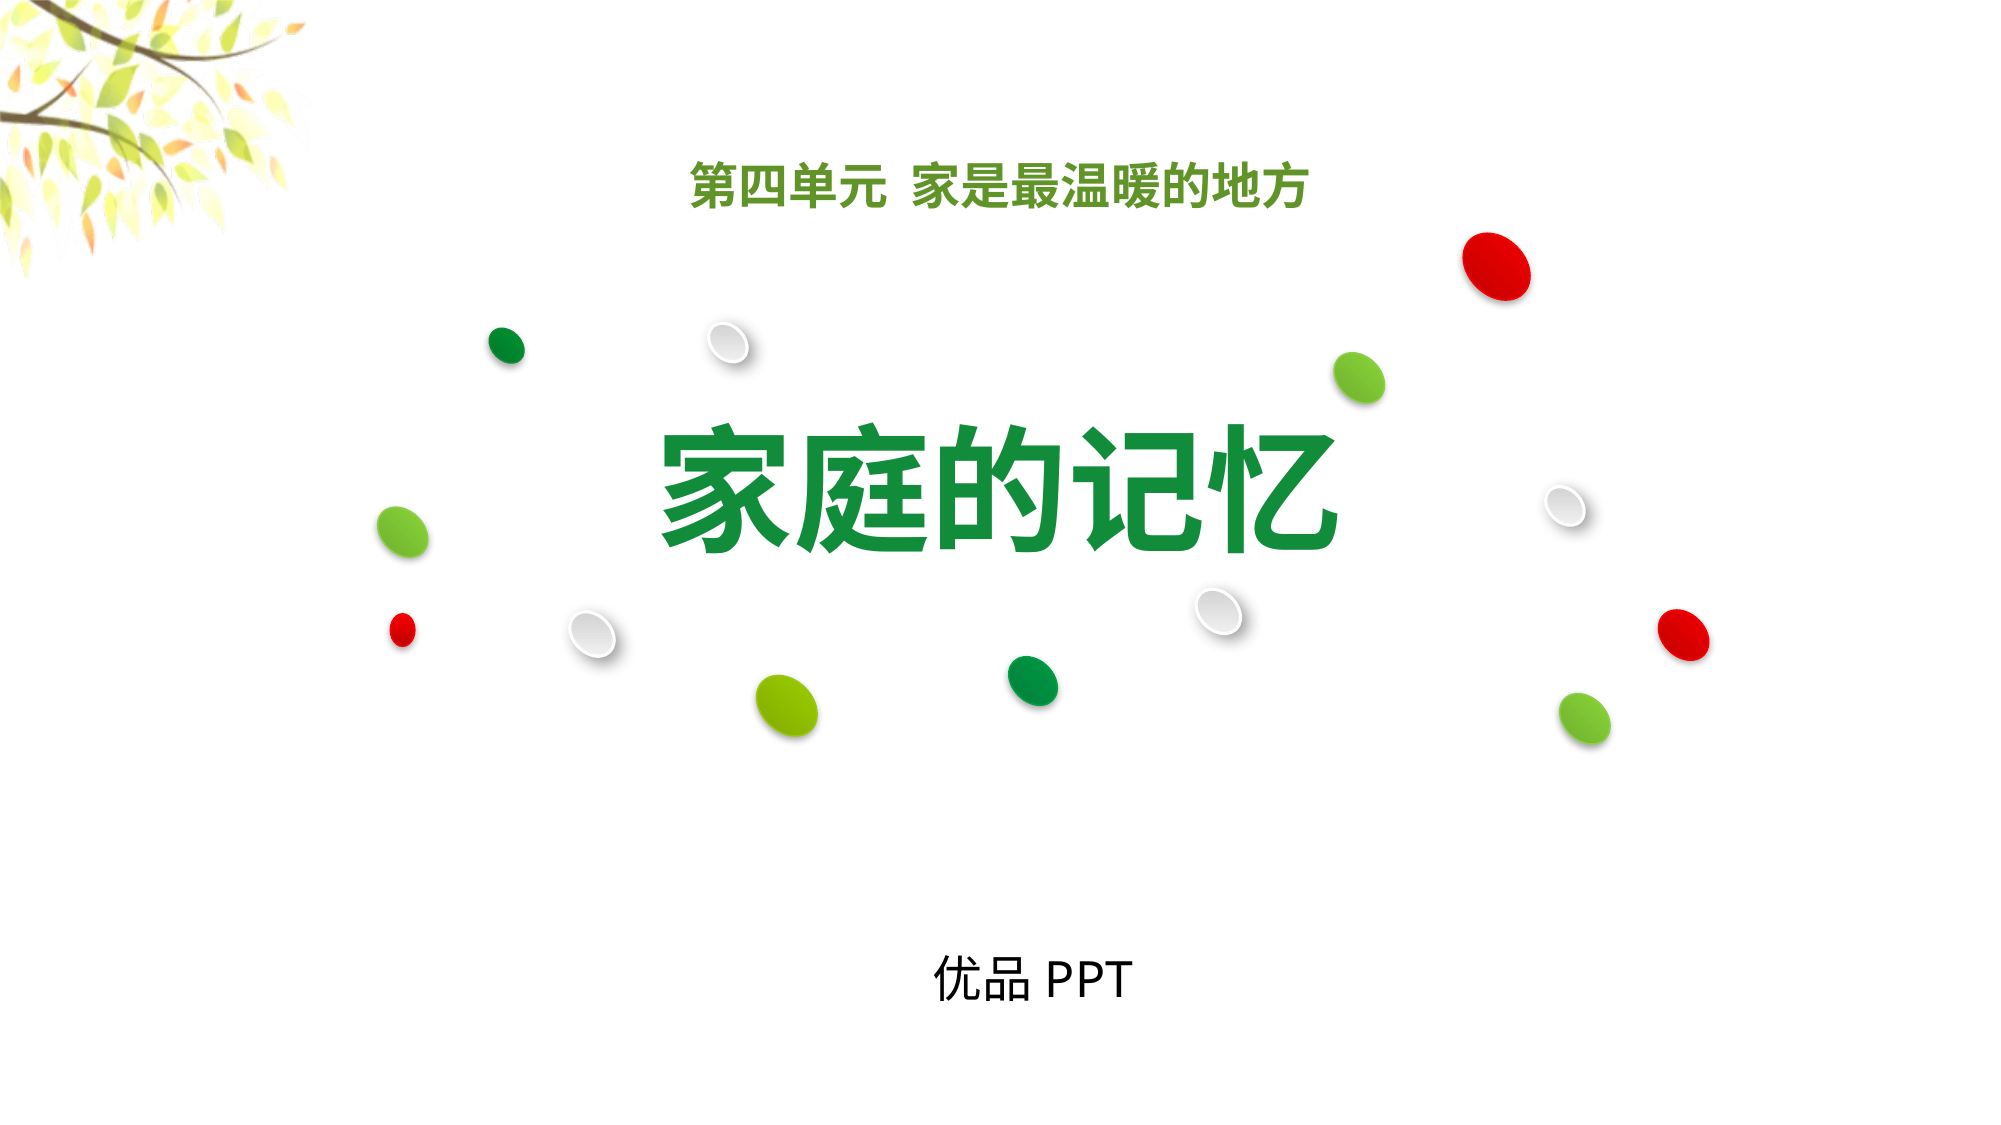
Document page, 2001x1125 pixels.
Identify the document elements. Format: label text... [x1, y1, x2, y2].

text_box [376, 506, 429, 559]
text_box 第四单元 家是最温暖的地方 [673, 147, 1326, 222]
text_box [1543, 484, 1587, 528]
text_box [1008, 655, 1059, 707]
text_box [755, 674, 818, 737]
text_box [389, 613, 416, 648]
text_box [1558, 692, 1611, 745]
text_box [1462, 232, 1531, 301]
text_box [706, 321, 750, 364]
picture [0, 0, 314, 281]
text_box 家庭的记忆 [640, 396, 1359, 577]
text_box [1657, 609, 1710, 661]
text_box [567, 609, 617, 659]
text_box [1333, 351, 1386, 404]
text_box [488, 327, 525, 364]
text_box 优品PPT [861, 933, 1205, 1015]
text_box [1194, 587, 1243, 636]
